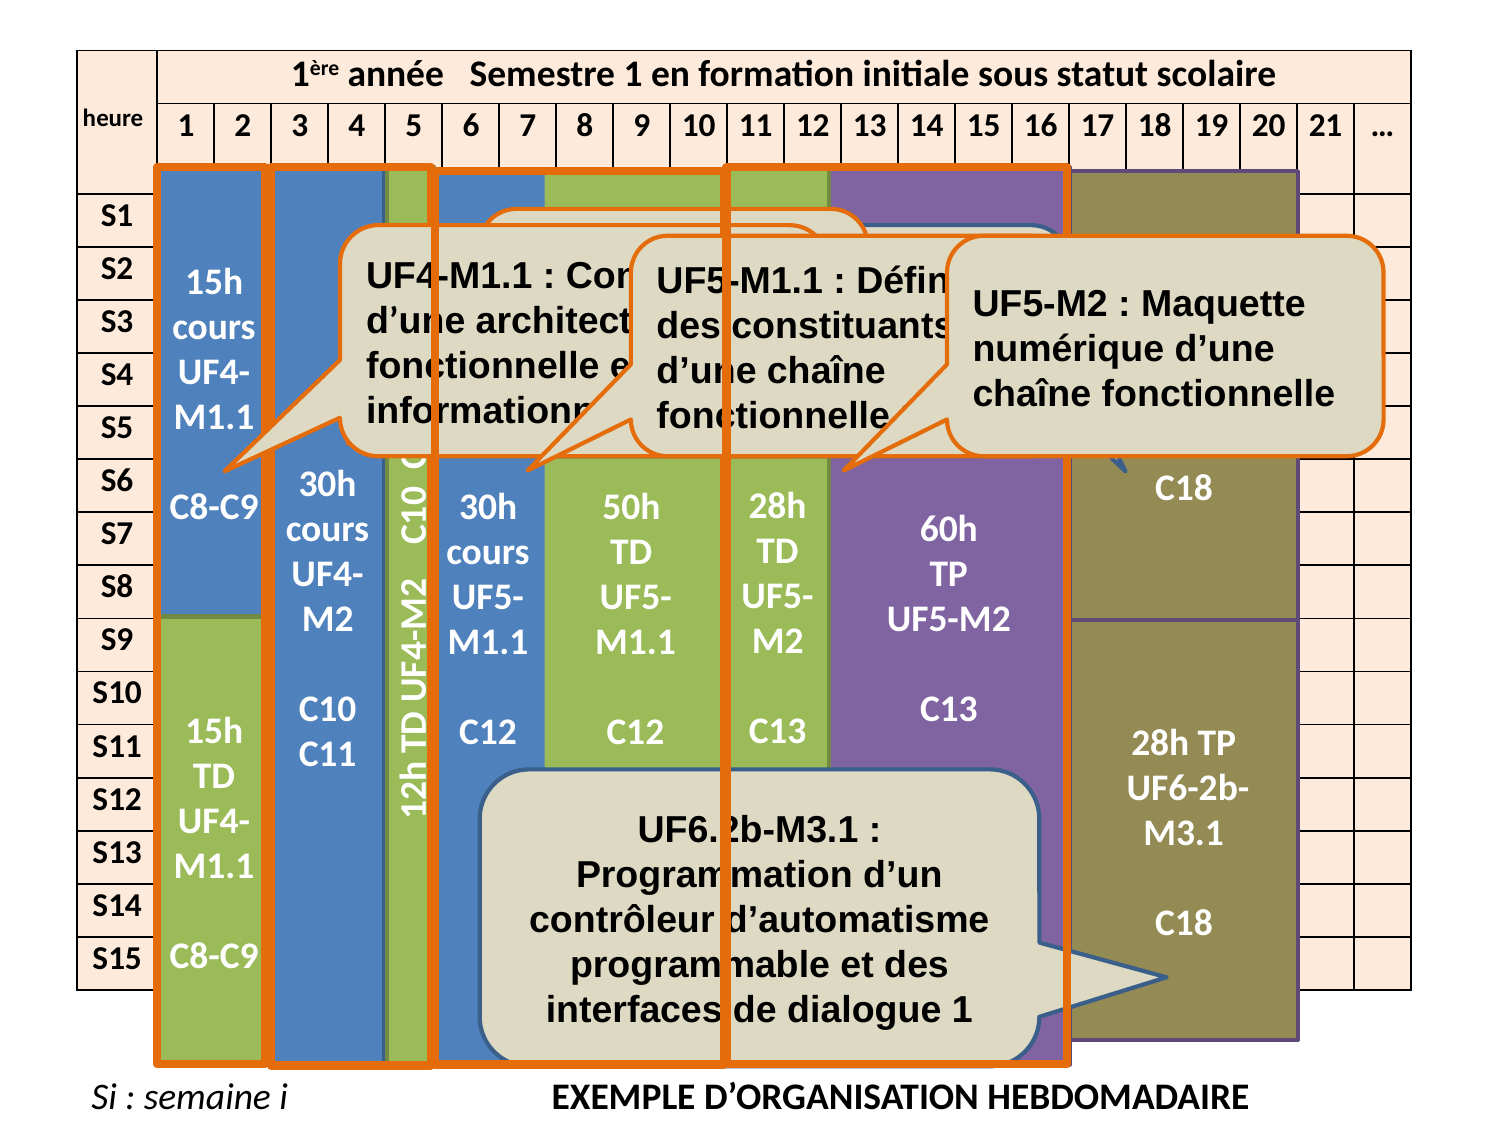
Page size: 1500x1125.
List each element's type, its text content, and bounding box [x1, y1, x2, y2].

text_box Si : semaine i [76, 1064, 385, 1125]
table_cell 9 [614, 104, 669, 164]
table_cell S2 [78, 248, 151, 299]
table_cell S13 [78, 832, 151, 883]
table_cell S4 [78, 354, 151, 405]
table_cell S6 [78, 460, 151, 511]
table_cell [1388, 725, 1410, 777]
table_cell S8 [78, 566, 151, 618]
table_cell 6 [443, 104, 498, 164]
table_cell [1388, 832, 1410, 883]
table_cell [1388, 513, 1410, 564]
table_cell [1388, 195, 1410, 246]
table_cell S3 [78, 301, 151, 352]
table_cell [1388, 779, 1410, 830]
table_cell [1388, 407, 1410, 458]
table_cell S11 [78, 725, 151, 777]
table_cell 19 [1184, 104, 1239, 165]
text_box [434, 170, 722, 1065]
table_cell 21 [1298, 104, 1353, 165]
table_cell [1388, 619, 1410, 671]
table_cell [1388, 248, 1410, 299]
table_cell S1 [78, 195, 151, 246]
table_cell 20 [1241, 104, 1296, 165]
table_cell [1388, 354, 1410, 405]
table_cell 7 [500, 104, 555, 164]
table_cell 5 [386, 104, 441, 164]
table_cell S7 [78, 513, 151, 564]
table_cell 2 [215, 104, 270, 163]
table_cell 15 [956, 104, 1011, 163]
table_cell S9 [78, 619, 151, 671]
table_cell 13 [842, 104, 897, 163]
table_cell 18 [1127, 104, 1182, 165]
table_cell 8 [557, 104, 612, 164]
table_header heure [78, 51, 156, 193]
table_cell 4 [329, 104, 384, 163]
table_cell S5 [78, 407, 151, 458]
table_cell [1388, 460, 1410, 511]
text_box EXEMPLE D’ORGANISATION HEBDOMADAIRE [536, 1064, 1412, 1125]
table_cell 17 [1070, 104, 1125, 165]
table_cell … [1355, 104, 1410, 193]
table_cell S10 [78, 672, 151, 724]
table_cell 3 [272, 104, 327, 163]
table_cell 12 [785, 104, 840, 163]
table_header 1ère année Semestre 1 en formation initiale sous statut scolaire [158, 51, 1410, 103]
table_cell [1388, 672, 1410, 724]
table_cell S14 [78, 885, 151, 936]
table_cell [1388, 885, 1410, 936]
table_cell 14 [899, 104, 954, 163]
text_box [726, 166, 1384, 1065]
table_cell 11 [728, 104, 783, 163]
table_cell S12 [78, 779, 151, 830]
table_cell [1388, 938, 1410, 989]
table_cell [1388, 301, 1410, 352]
table_cell [1388, 566, 1410, 618]
table_cell 1 [158, 104, 213, 163]
table_cell S15 [78, 938, 151, 989]
table_cell 16 [1013, 104, 1068, 163]
table_cell 10 [671, 104, 726, 164]
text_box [157, 166, 725, 1065]
